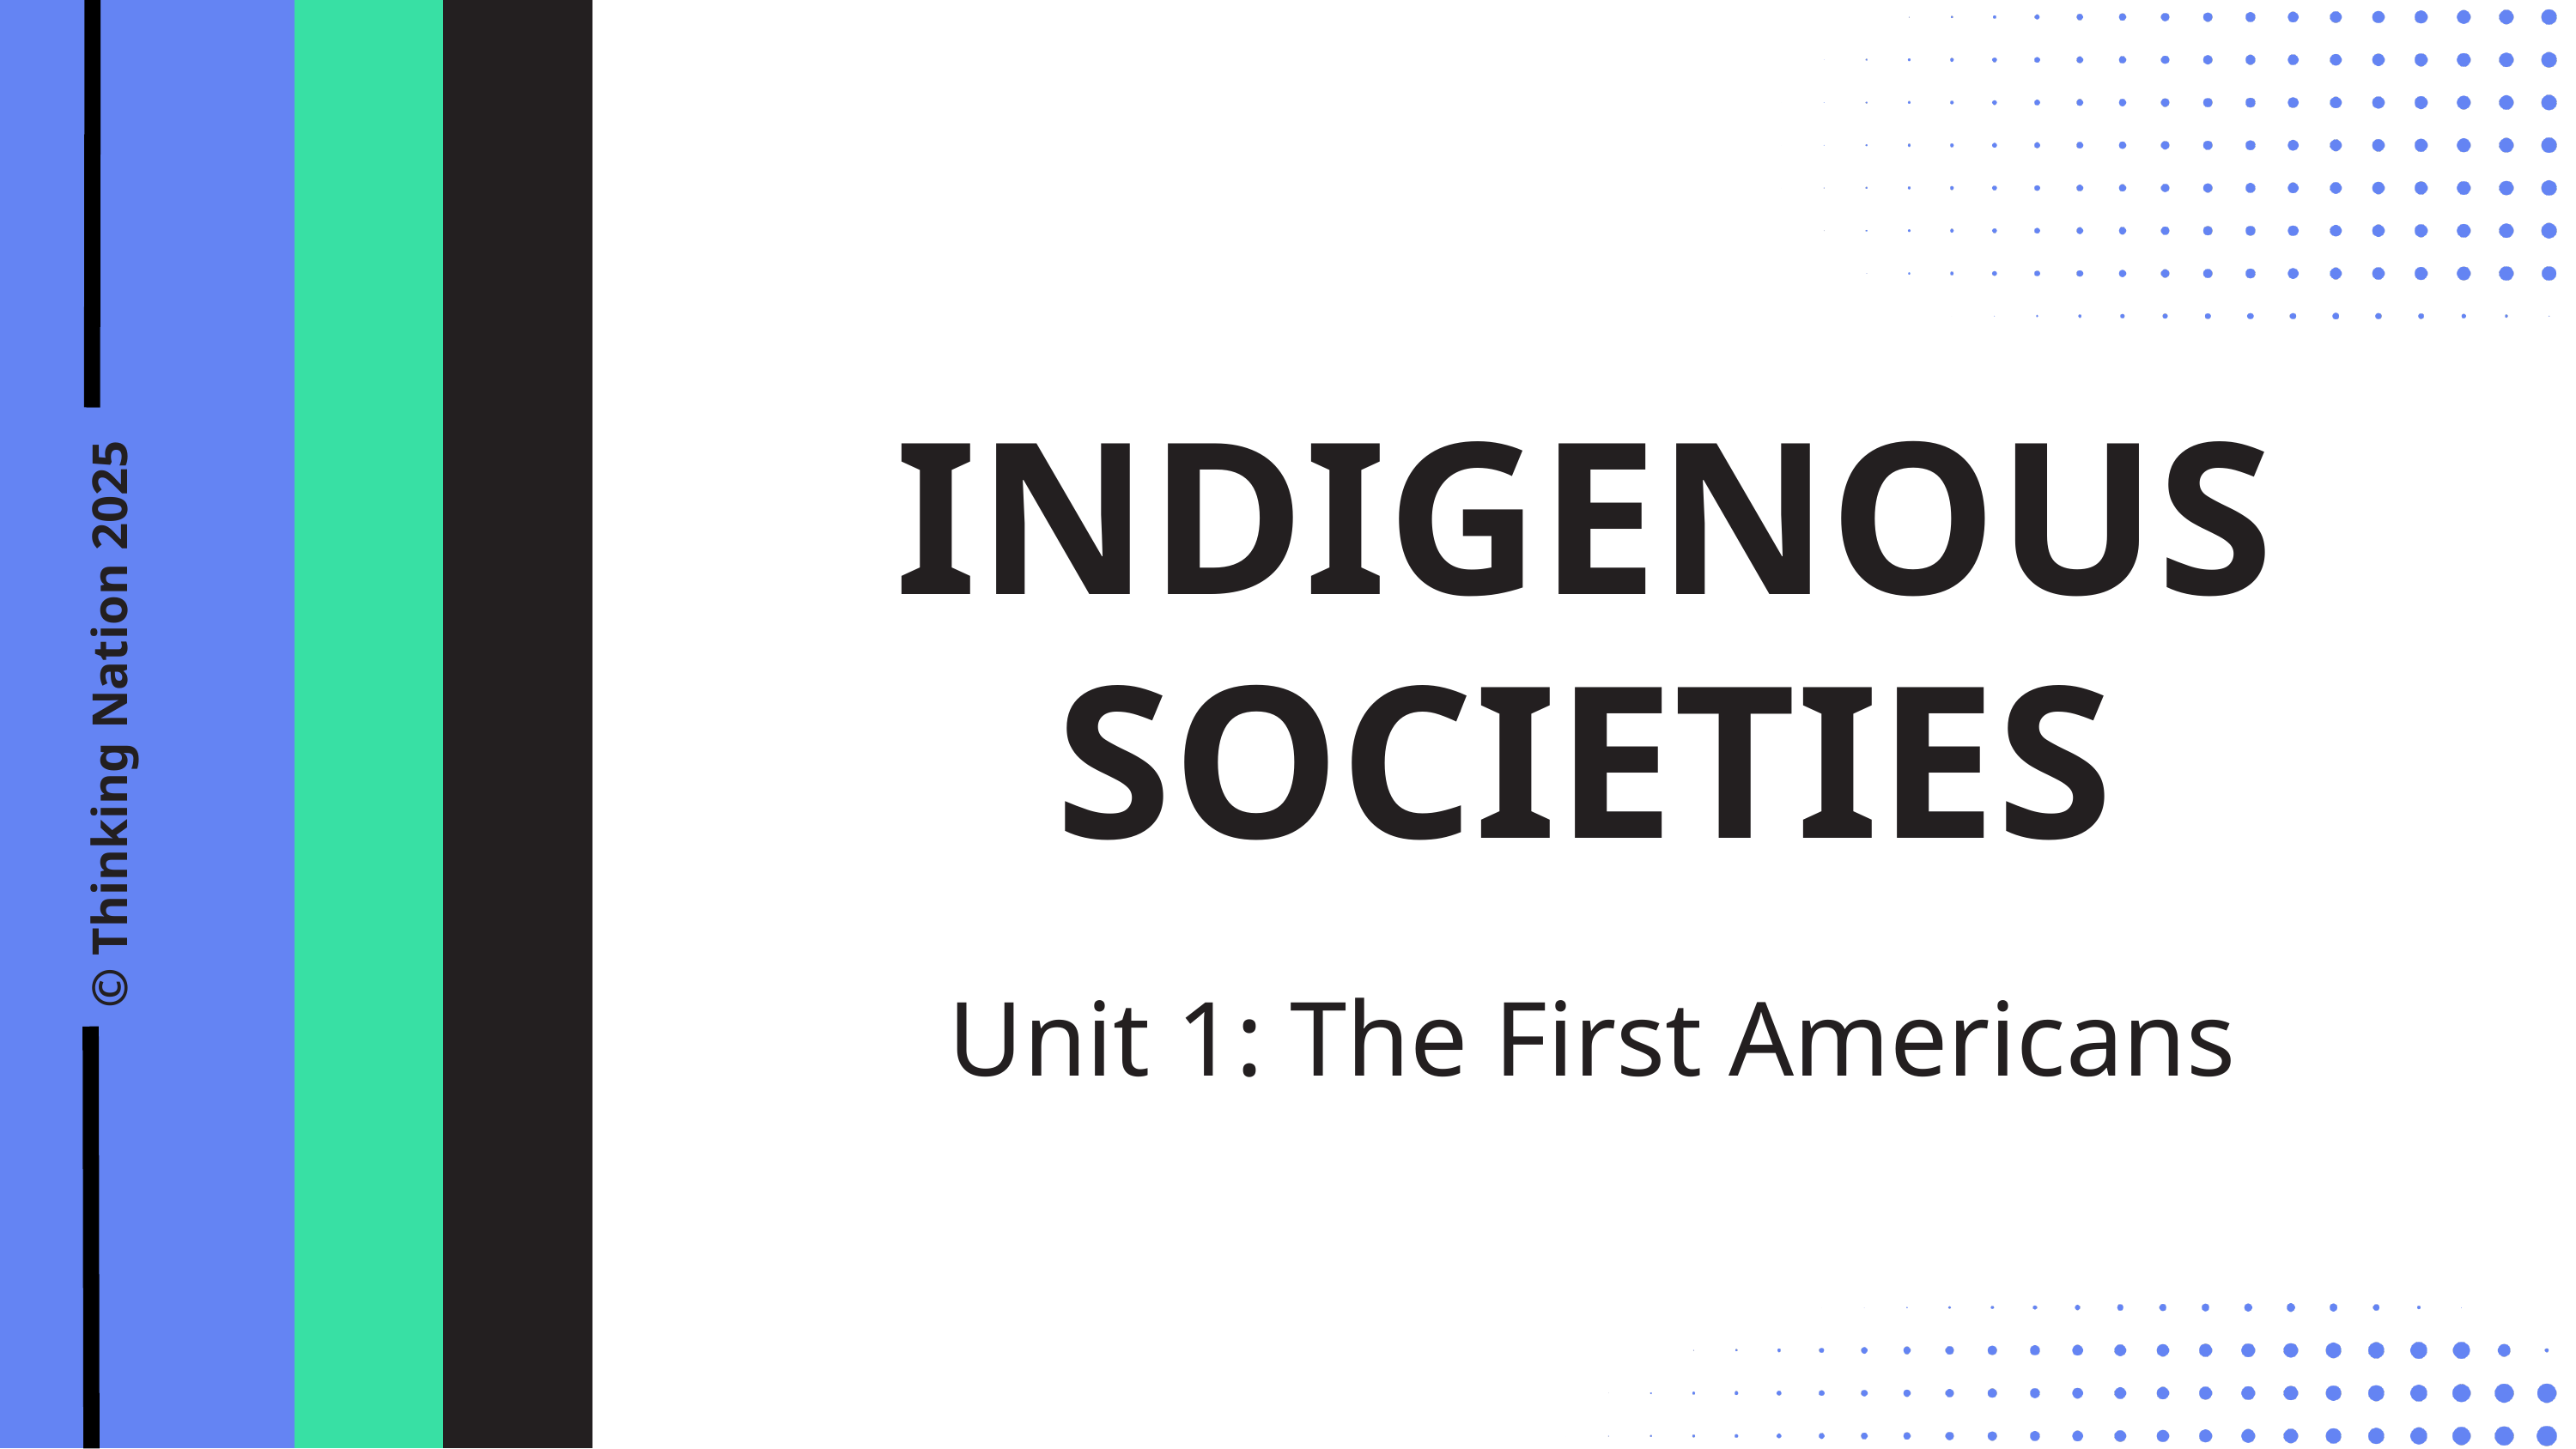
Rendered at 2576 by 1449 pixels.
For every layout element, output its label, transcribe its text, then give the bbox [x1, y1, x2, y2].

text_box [0, 0, 593, 1449]
text_box [1781, 0, 2576, 319]
text_box INDIGENOUS SOCIETIES [599, 400, 2576, 887]
text_box [1565, 1303, 2576, 1449]
text_box Unit 1: The First Americans [631, 924, 2555, 1096]
